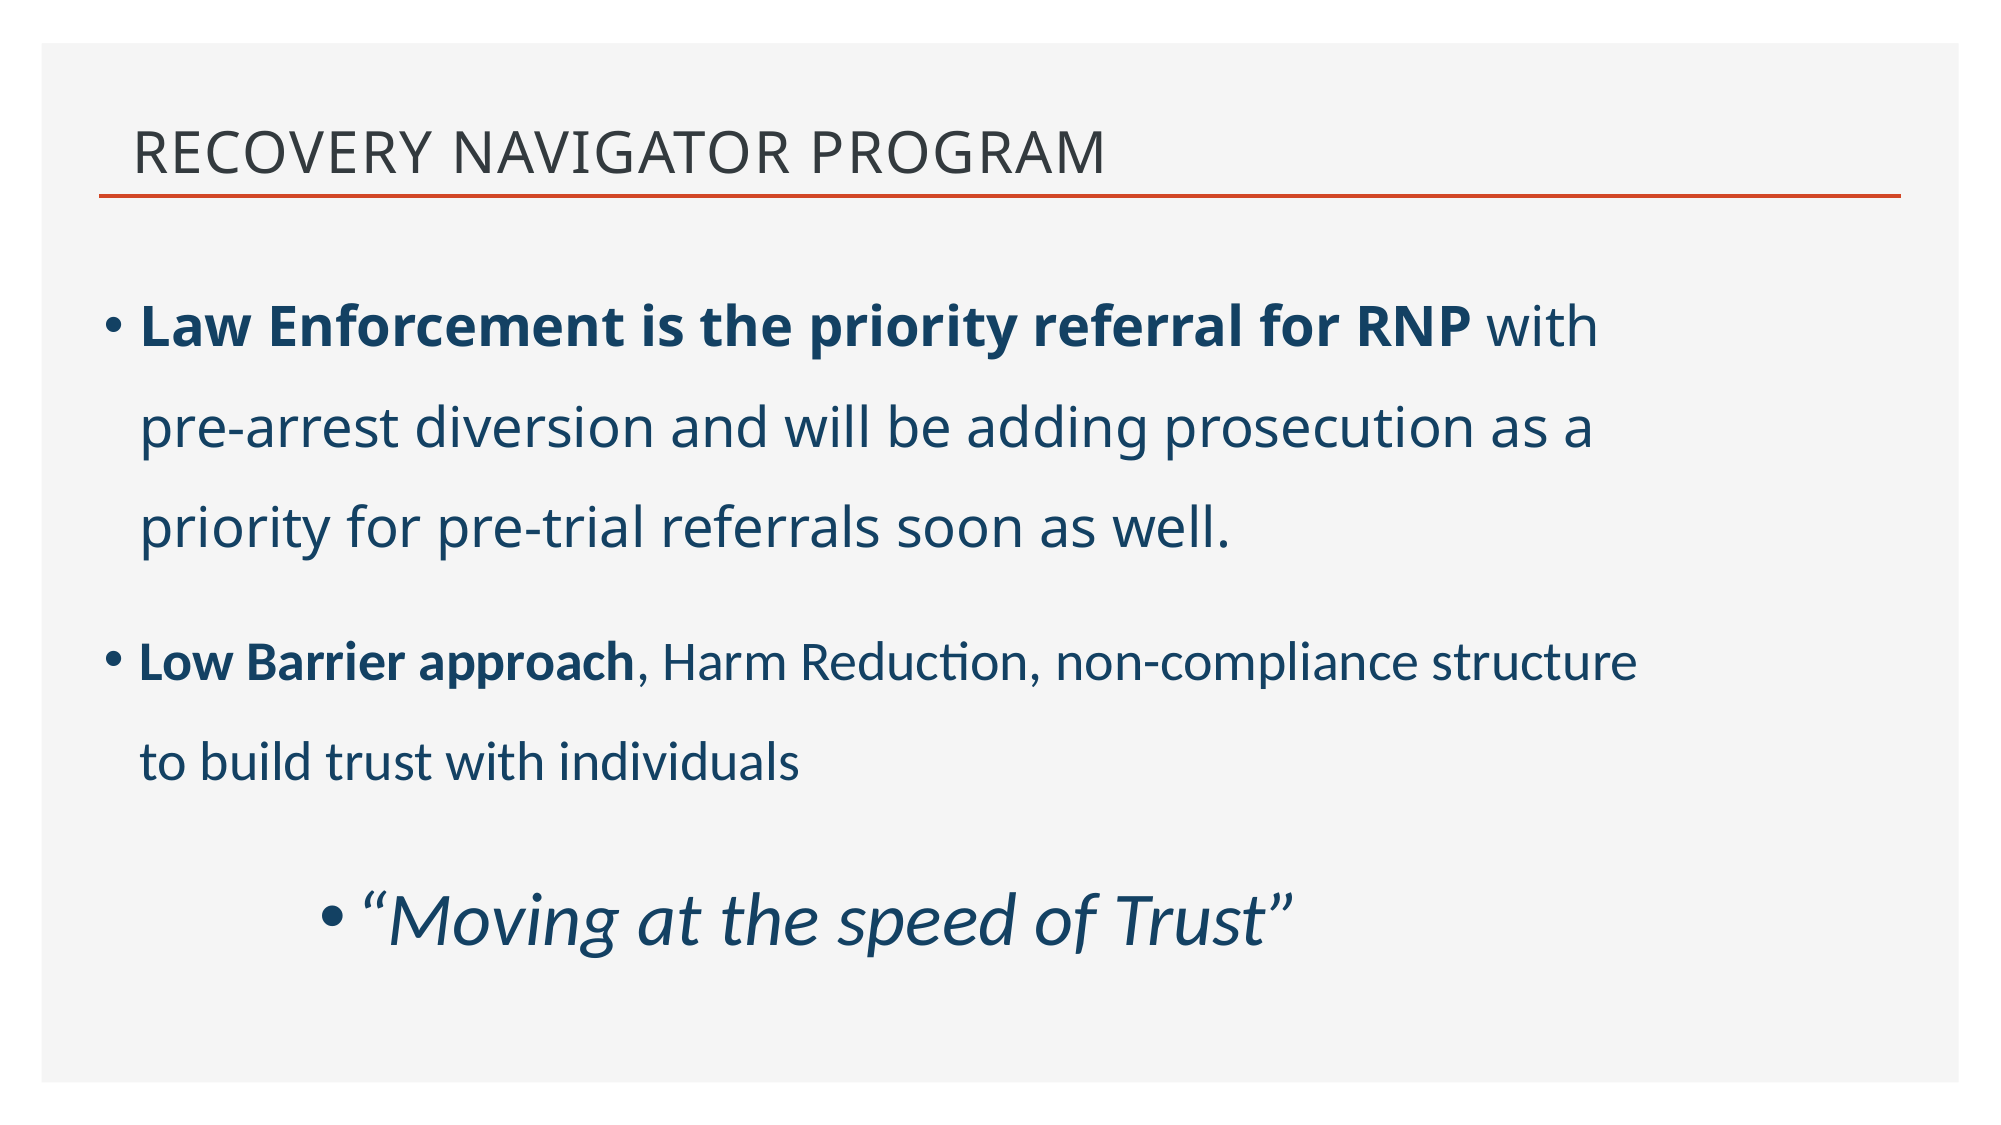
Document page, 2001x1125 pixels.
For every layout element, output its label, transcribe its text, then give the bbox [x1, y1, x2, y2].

title Recovery Navigator Program [117, 86, 1246, 192]
text_box Law Enforcement is the priority referral for RNP with pre-arrest diversion and will be adding prosecution as a priority for pre-trial referrals soon as well. Low Barrier approach, Harm Reduction, non-compliance structure to build trust with individuals “Moving at the speed of Trust” [88, 250, 1677, 1039]
